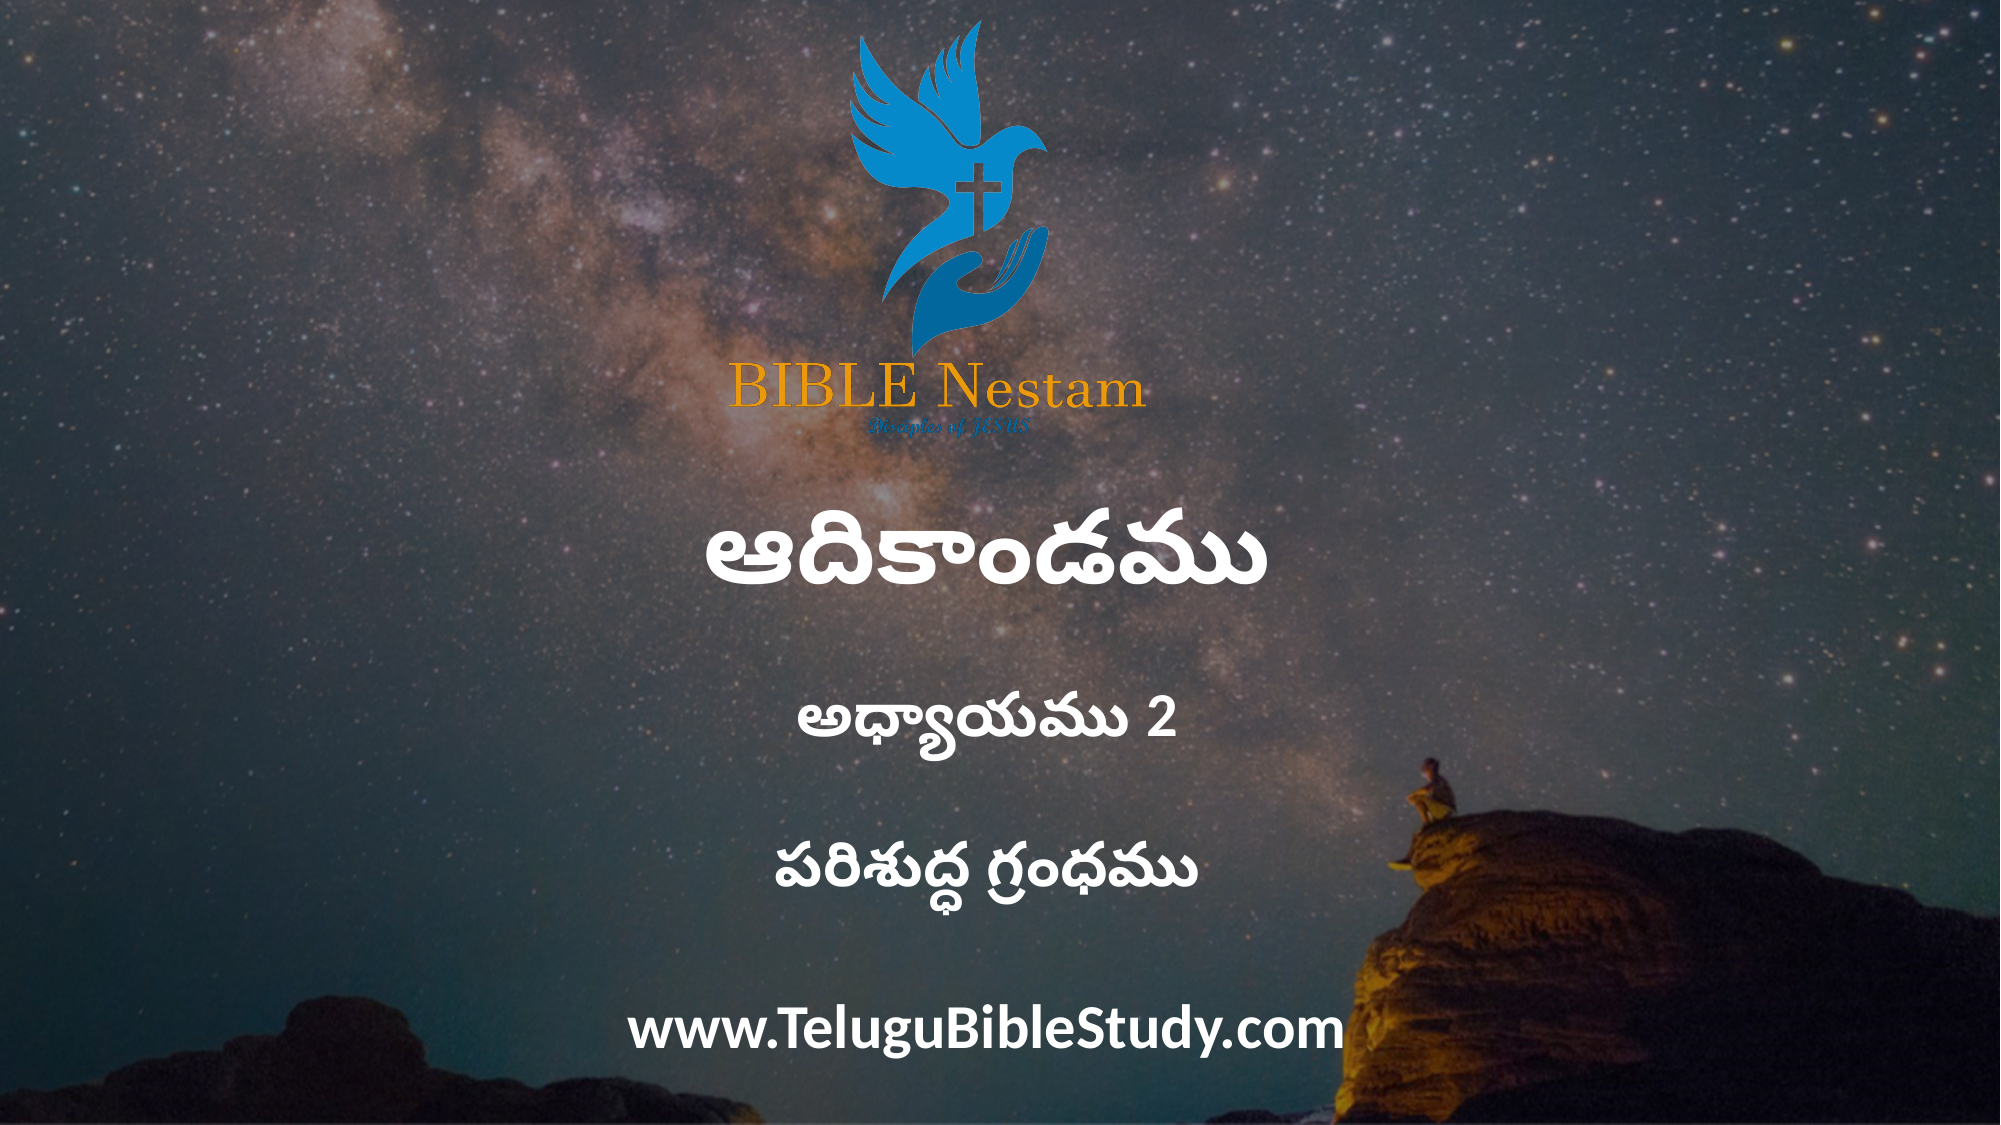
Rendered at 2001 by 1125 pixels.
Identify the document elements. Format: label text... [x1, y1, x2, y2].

title ఆదికాండము [50, 437, 1925, 646]
picture [0, 0, 2000, 1125]
subtitle అధ్యాయము 2 పరిశుద్ధ గ్రంధము www.TeluguBibleStudy.com [50, 666, 1925, 1084]
